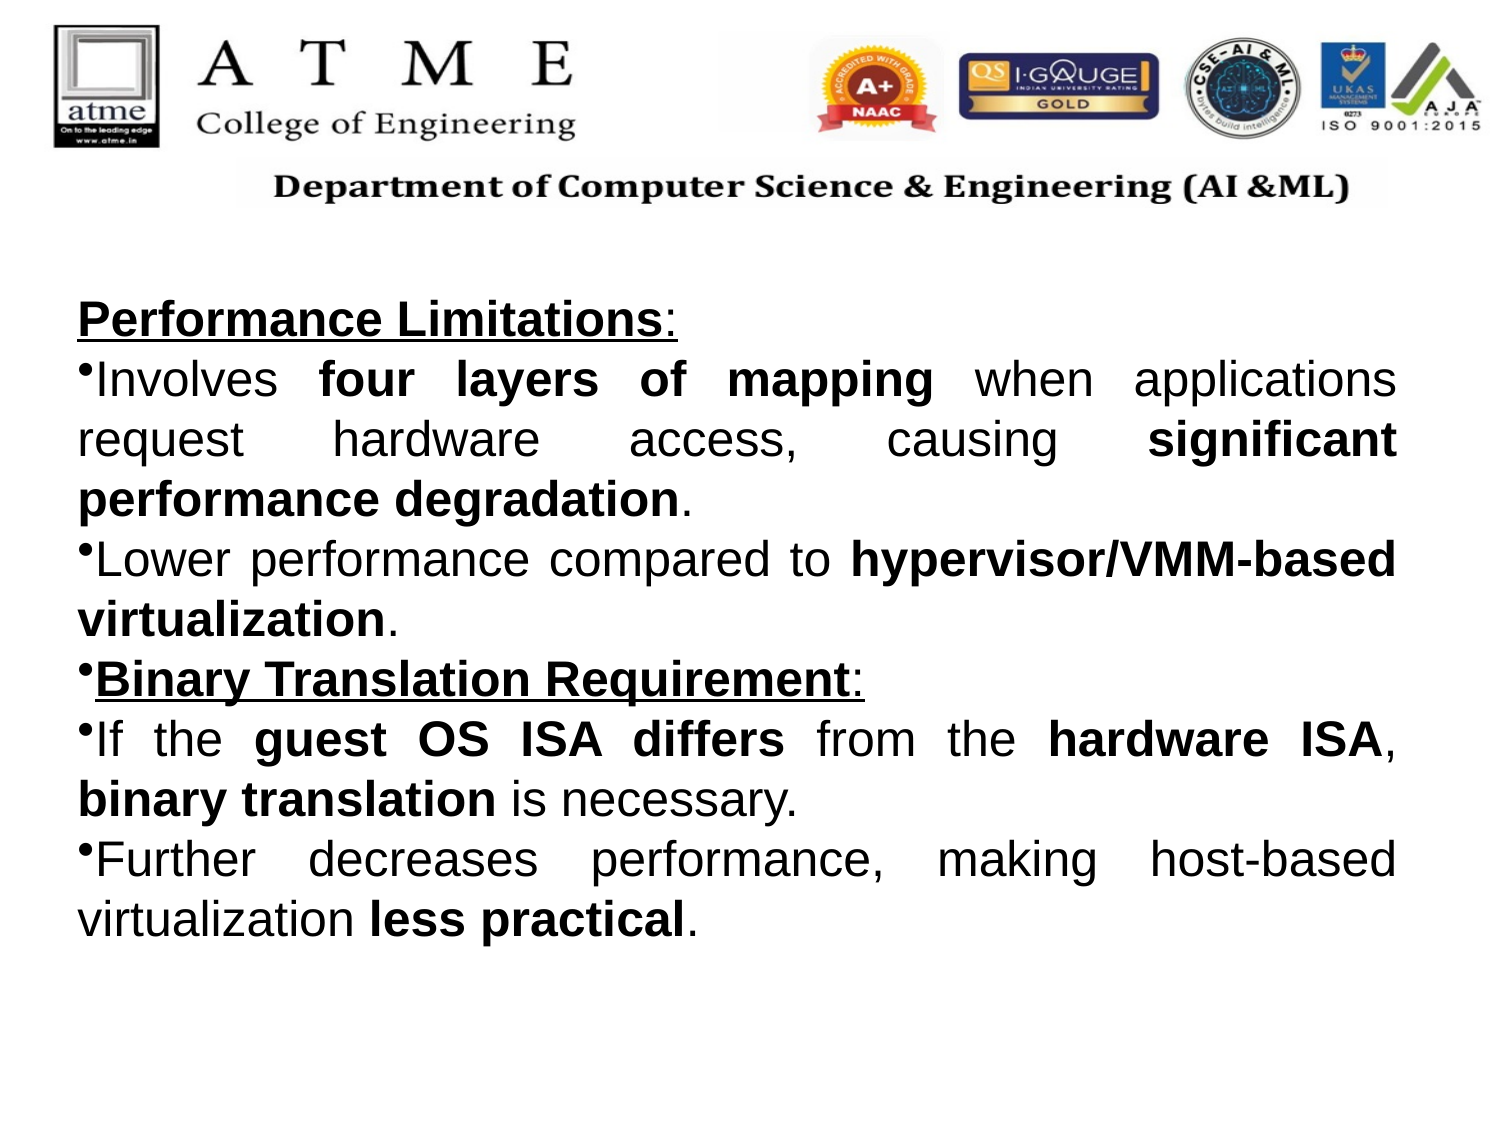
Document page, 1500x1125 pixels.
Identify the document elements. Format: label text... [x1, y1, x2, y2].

text_box Performance Limitations: Involves four layers of mapping when applications request hardware access, causing significant performance degradation. Lower performance compared to hypervisor/VMM-based virtualization. Binary Translation Requirement: If the guest OS ISA differs from the hardware ISA, binary translation is necessary. Further decreases performance, making host-based virtualization less practical. [62, 278, 1413, 1014]
picture [24, 0, 1500, 226]
